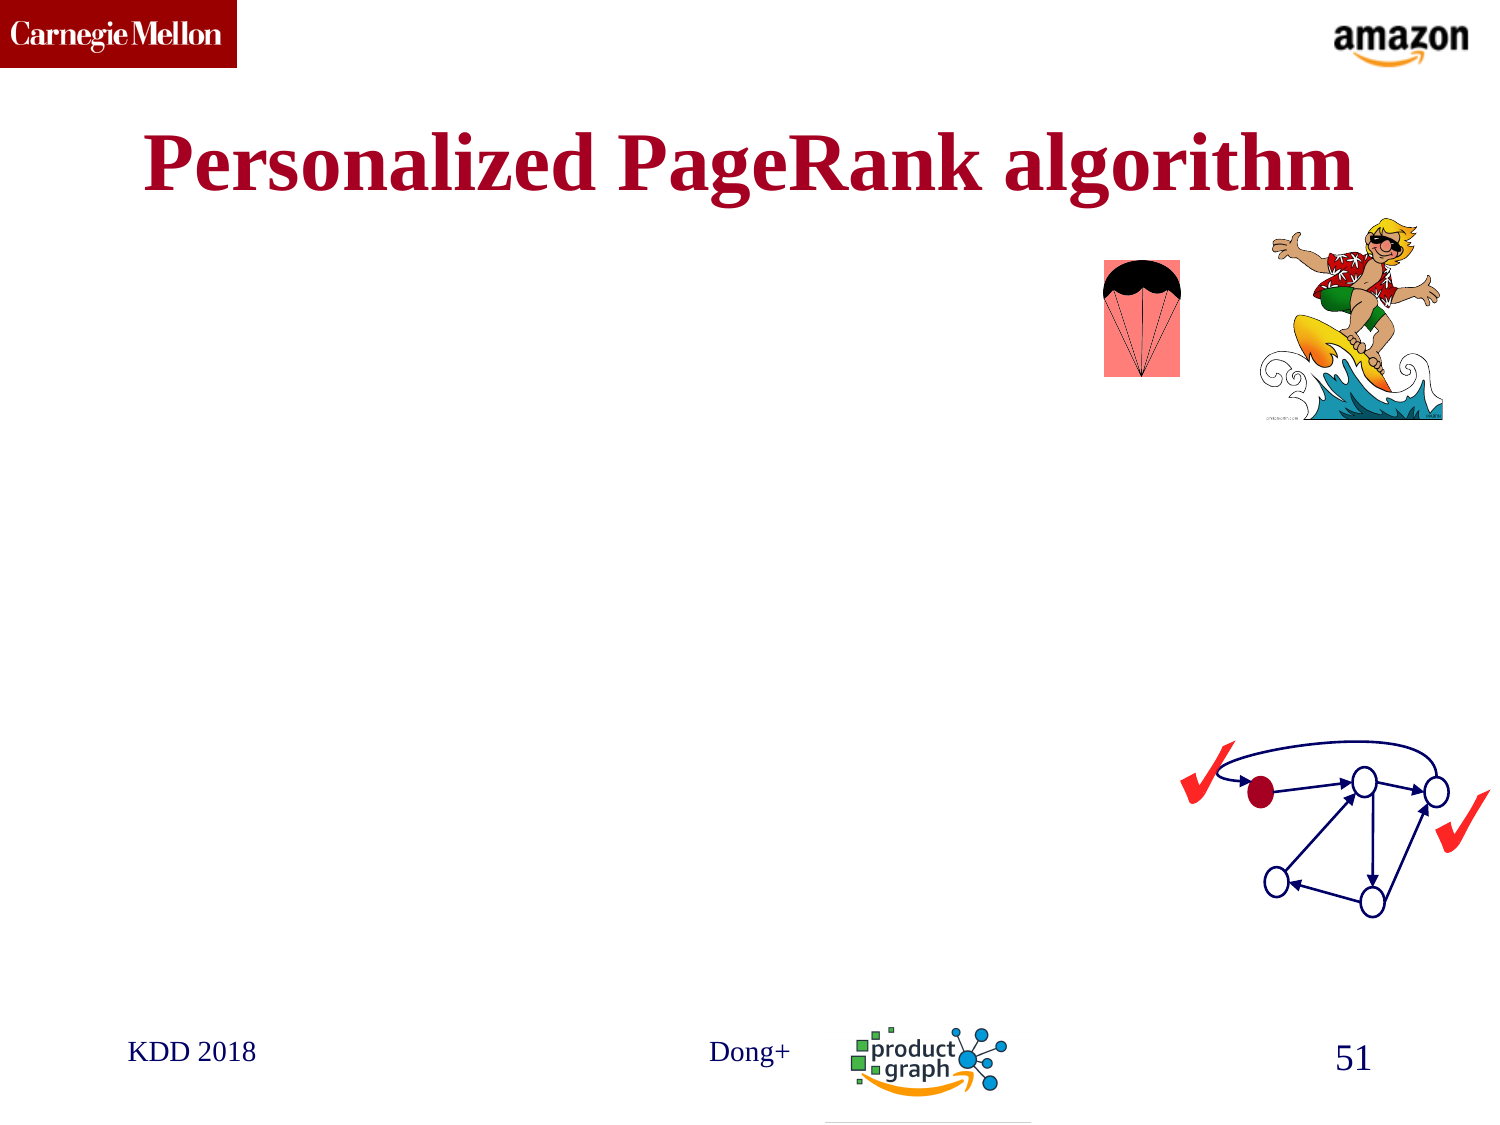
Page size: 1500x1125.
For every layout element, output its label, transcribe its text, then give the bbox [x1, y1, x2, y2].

picture [1180, 740, 1236, 805]
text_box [1248, 766, 1449, 918]
slide_number 51 [1074, 1024, 1388, 1101]
slide_number KDD 2018 [112, 1024, 426, 1101]
picture [0, 0, 237, 68]
picture [1256, 212, 1449, 425]
footer Dong+ [512, 1024, 988, 1101]
picture [1103, 259, 1181, 377]
title Personalized PageRank algorithm [112, 99, 1388, 213]
picture [1435, 789, 1491, 854]
picture [1322, 4, 1484, 88]
